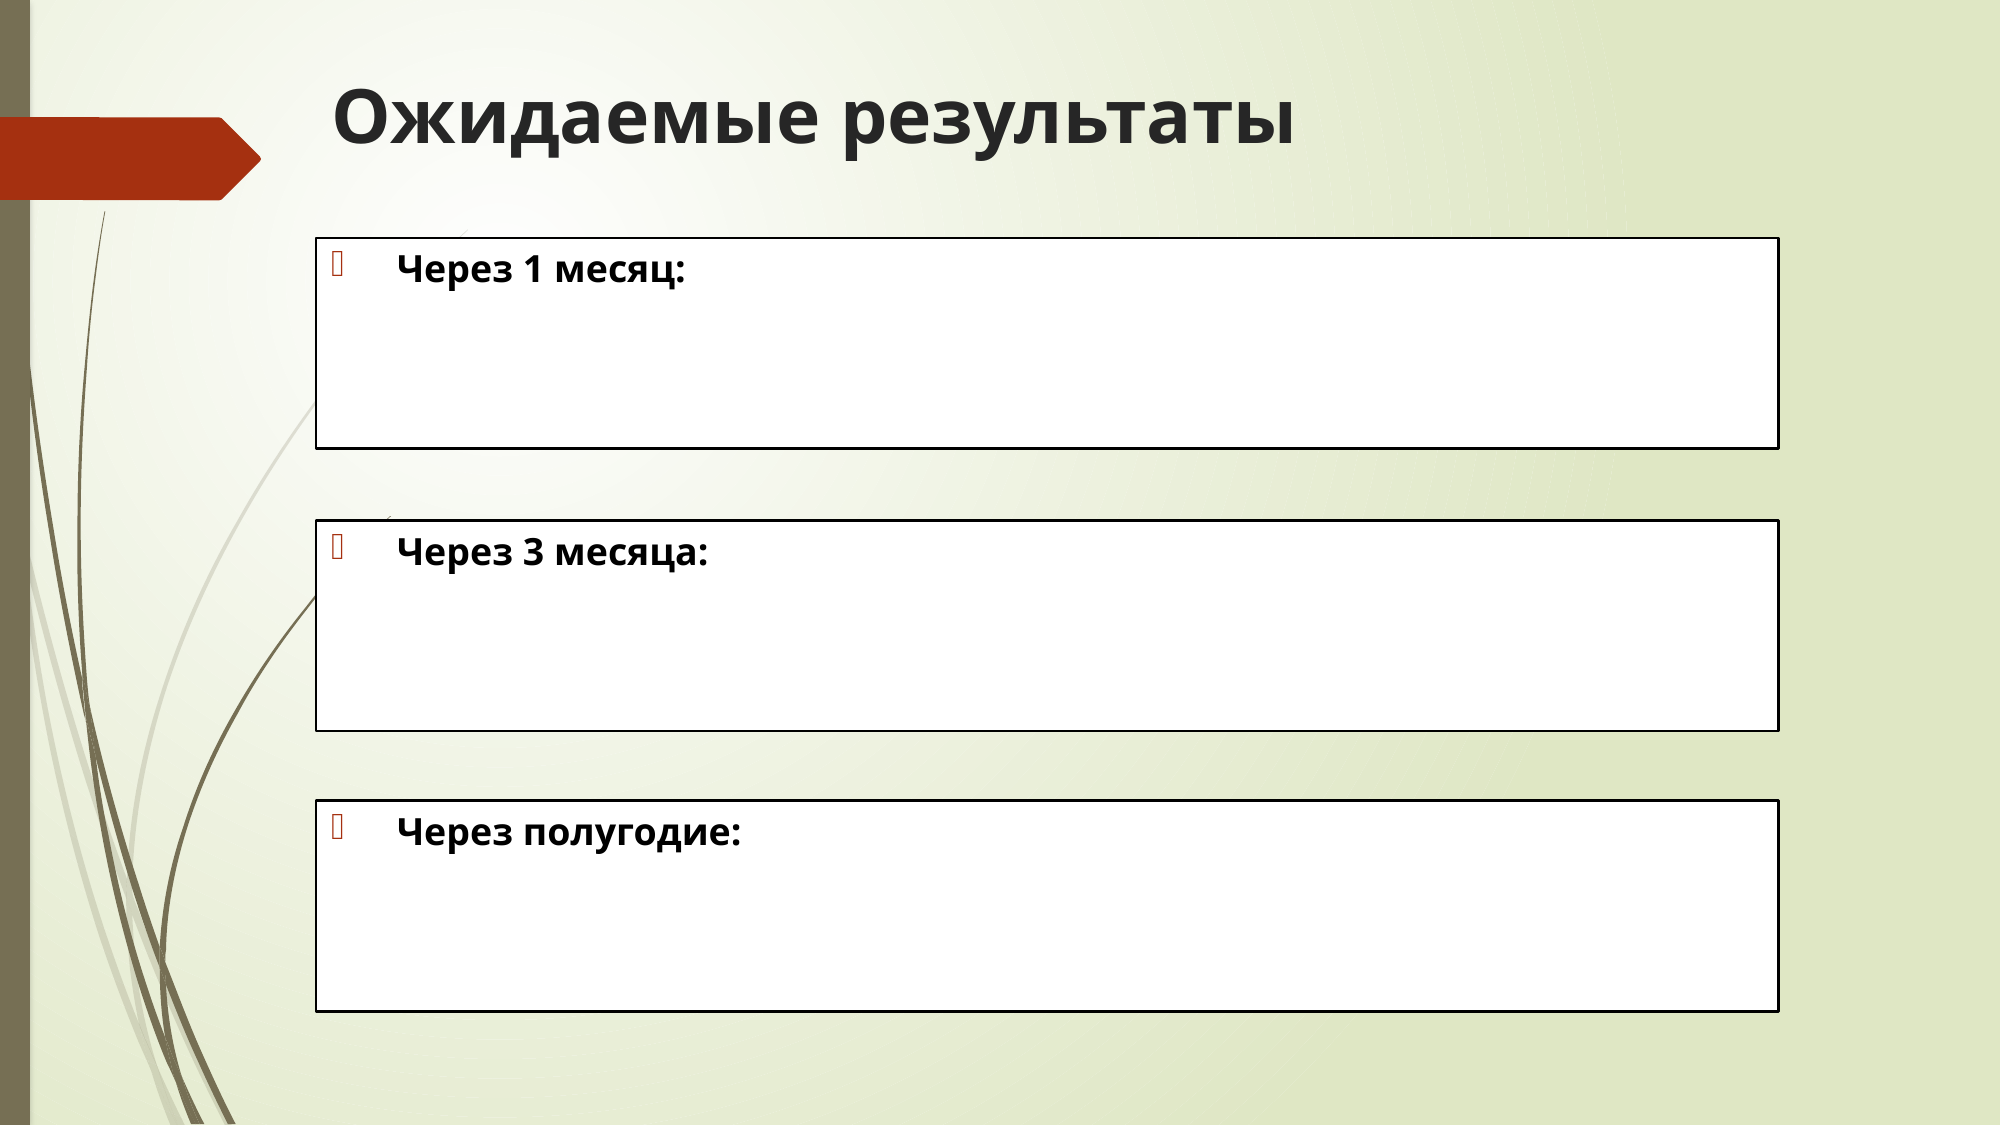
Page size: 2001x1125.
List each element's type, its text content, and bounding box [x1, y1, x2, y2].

text_box Через 3 месяца: [315, 519, 1780, 732]
title Ожидаемые результаты [316, 60, 1884, 272]
text_box Через полугодие: [315, 799, 1780, 1013]
text_box Через 1 месяц: [315, 237, 1780, 450]
